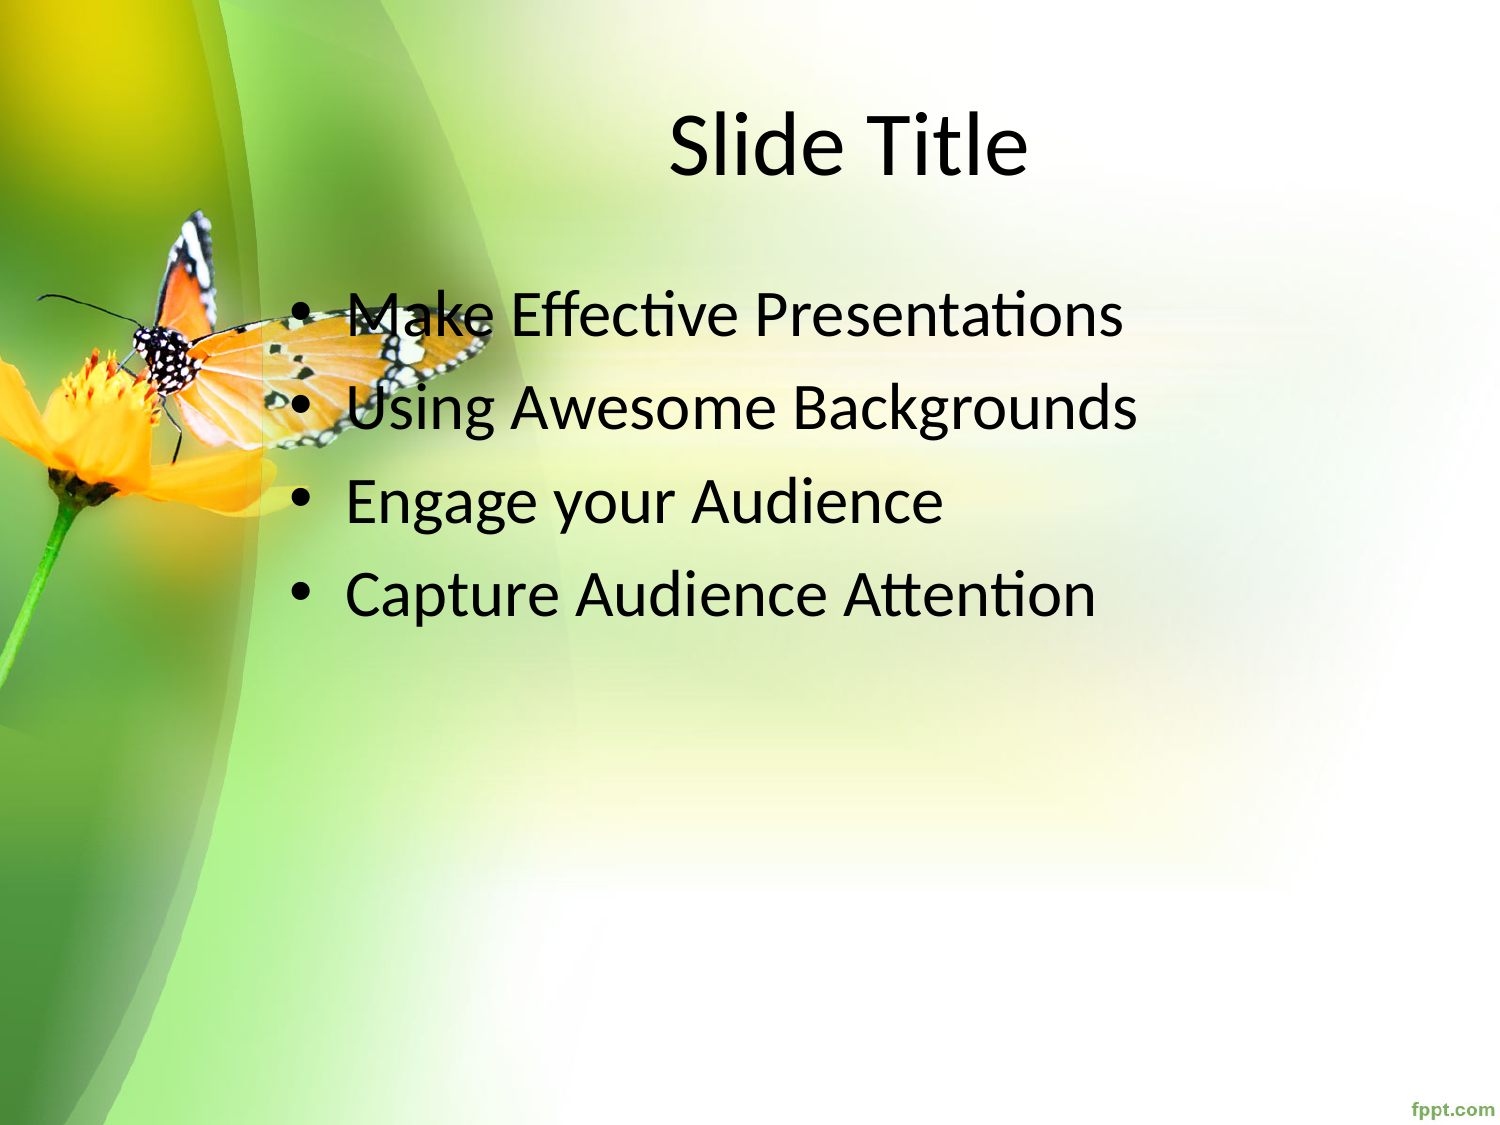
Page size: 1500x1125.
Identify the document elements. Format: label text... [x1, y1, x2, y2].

picture [0, 0, 1500, 1125]
title Slide Title [274, 45, 1425, 233]
list Make Effective Presentations Using Awesome Backgrounds Engage your Audience Capture Audience Attention [274, 262, 1425, 1005]
